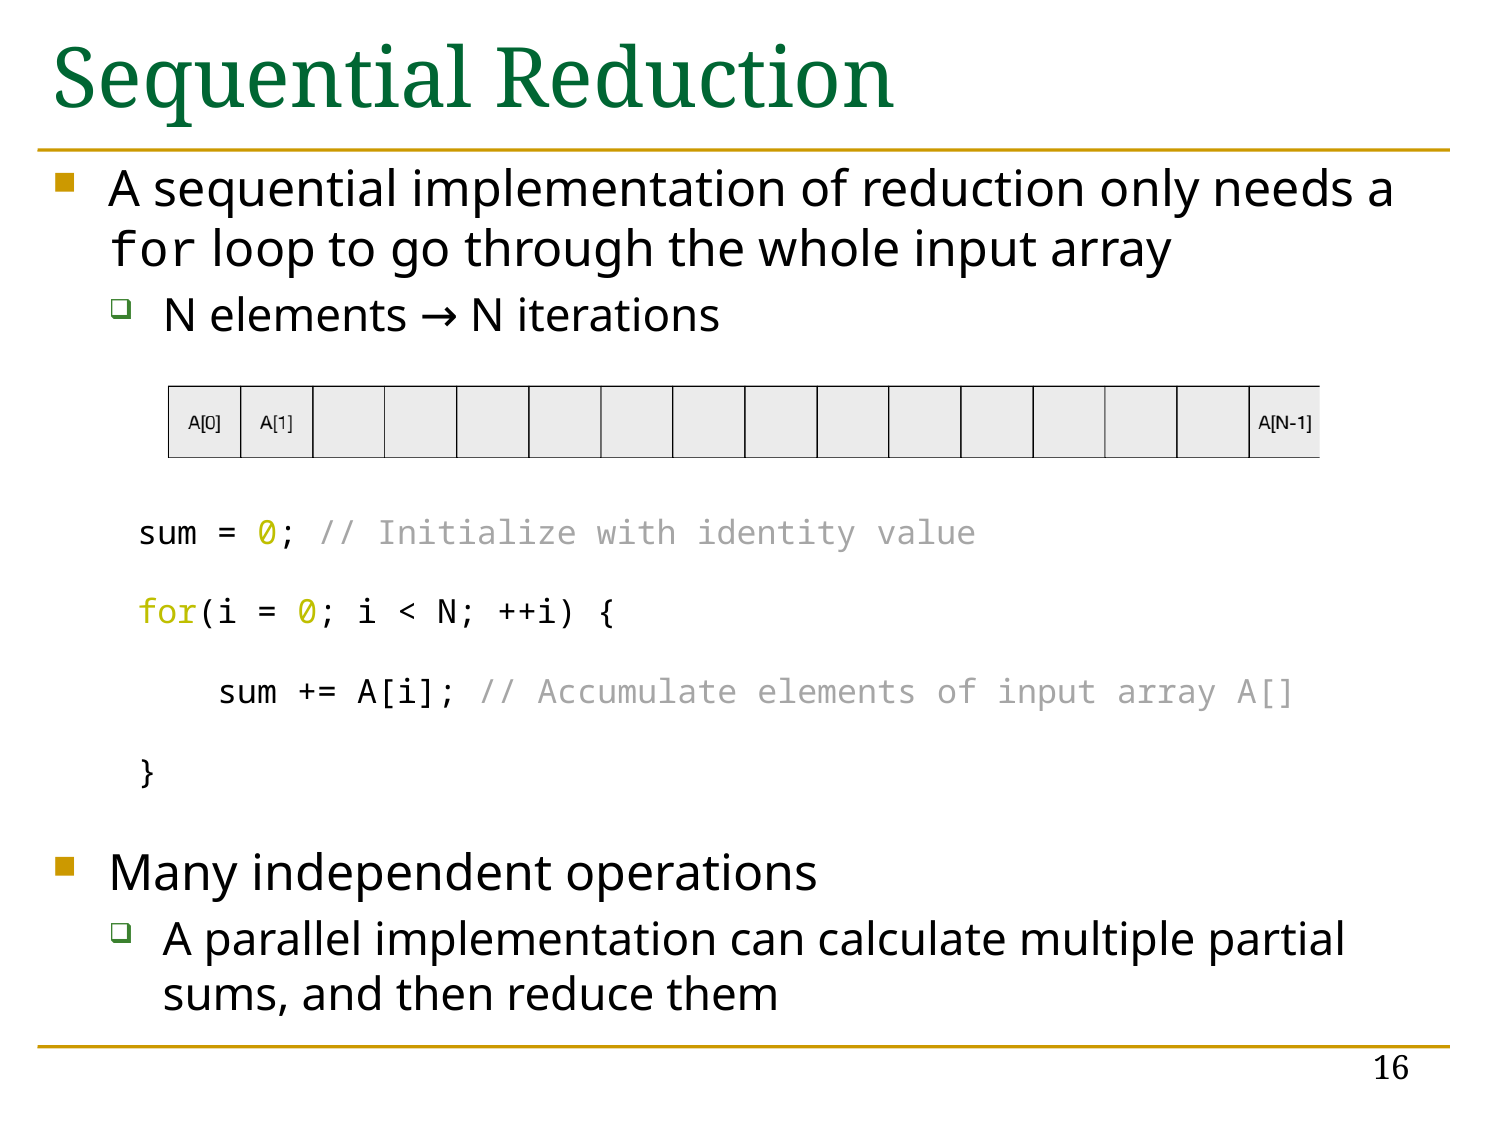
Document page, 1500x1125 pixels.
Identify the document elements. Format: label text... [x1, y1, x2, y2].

slide_number 16 [1074, 1023, 1426, 1100]
picture [167, 385, 1320, 458]
title Sequential Reduction [37, 0, 1451, 148]
text_box sum = 0; // Initialize with identity value for(i = 0; i < N; ++i) { sum += A[i]; // Accumulate elements of input array A[] } [122, 503, 1378, 798]
list A sequential implementation of reduction only needs a for loop to go through the whole input array N elements → N iterations Many independent operations A parallel implementation can calculate multiple partial sums, and then reduce them [37, 148, 1451, 1048]
